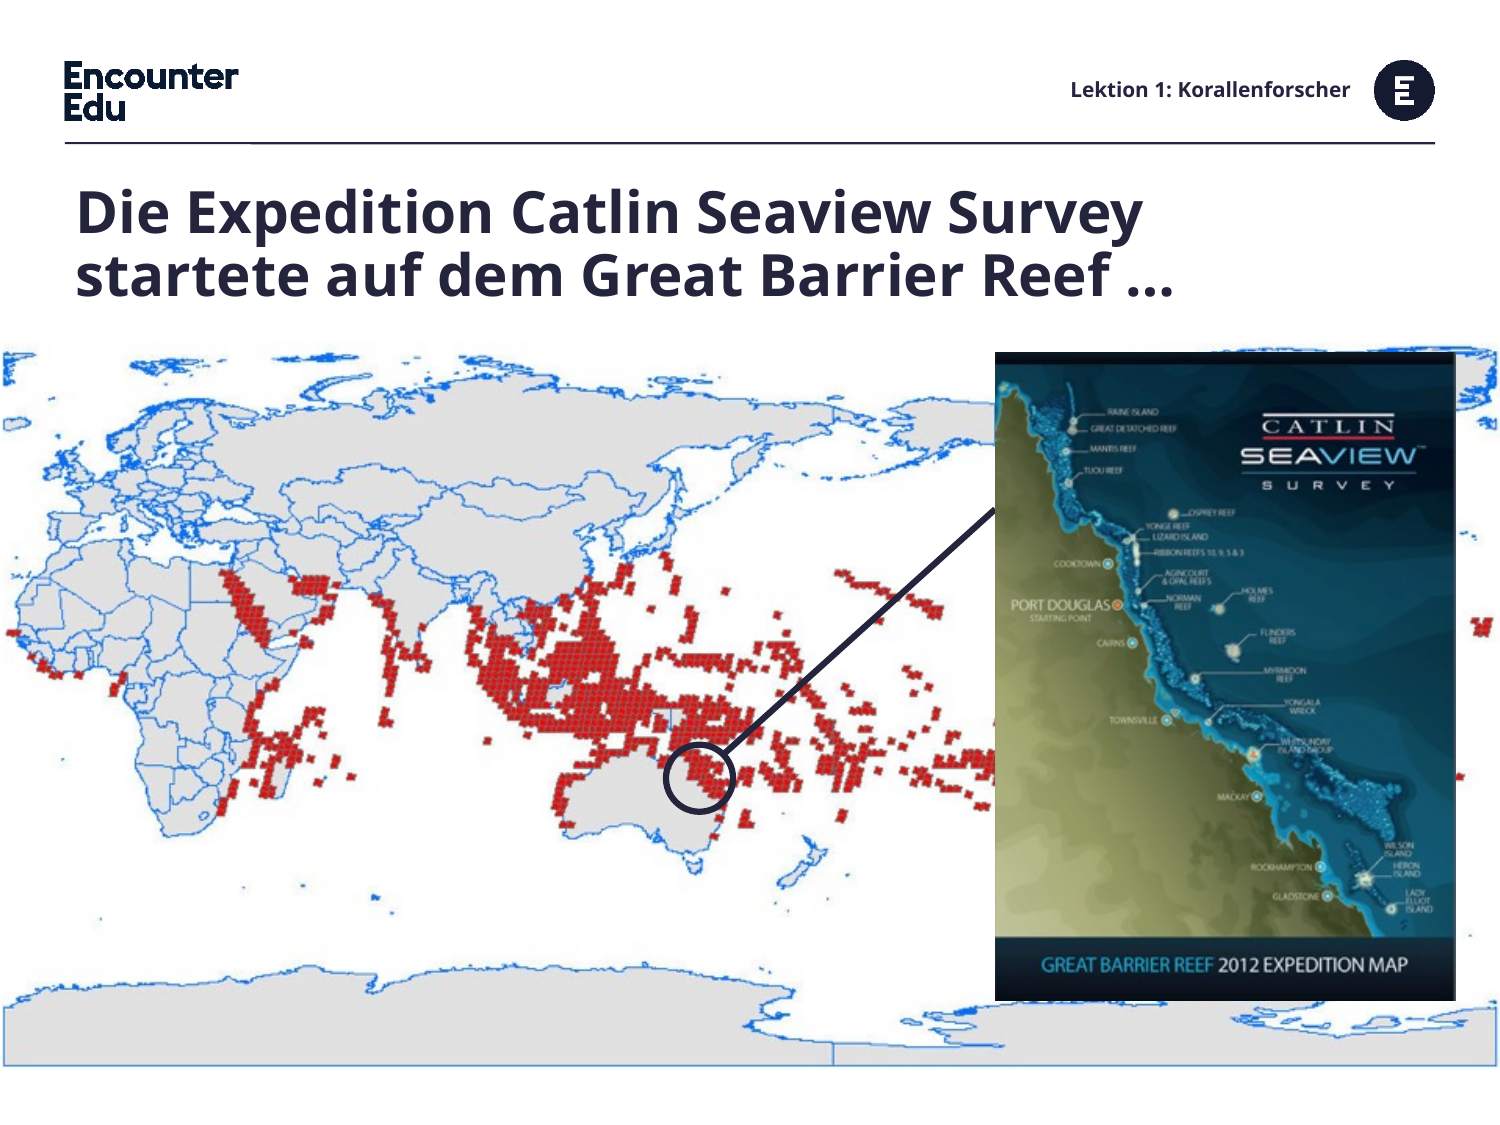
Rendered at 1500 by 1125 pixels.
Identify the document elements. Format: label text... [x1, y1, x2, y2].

picture [60, 59, 243, 122]
text_box Die Expedition Catlin Seaview Survey startete auf dem Great Barrier Reef … [67, 203, 1353, 288]
picture [1372, 58, 1436, 122]
title Lektion 1: Korallenforscher [749, 67, 1359, 114]
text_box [723, 508, 994, 755]
picture [2, 292, 1500, 1120]
